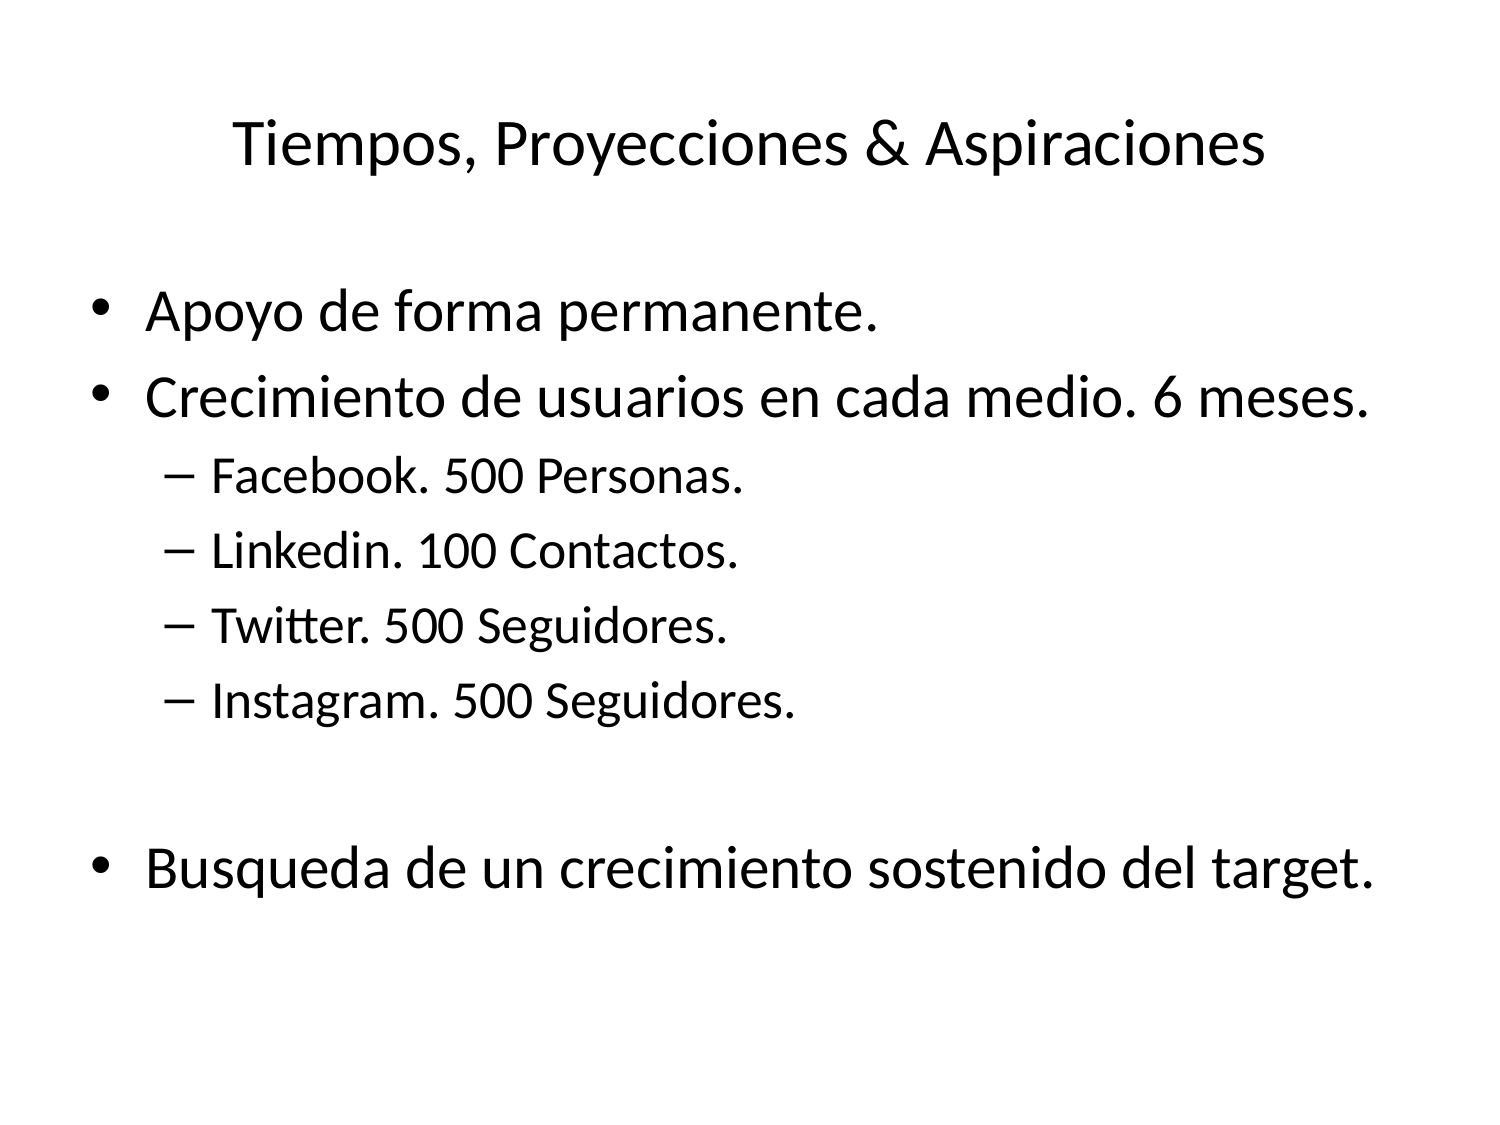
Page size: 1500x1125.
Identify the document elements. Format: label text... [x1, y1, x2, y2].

list Apoyo de forma permanente. Crecimiento de usuarios en cada medio. 6 meses. Facebook. 500 Personas. Linkedin. 100 Contactos. Twitter. 500 Seguidores. Instagram. 500 Seguidores. Busqueda de un crecimiento sostenido del target. [75, 262, 1425, 1005]
title Tiempos, Proyecciones & Aspiraciones [75, 45, 1425, 233]
